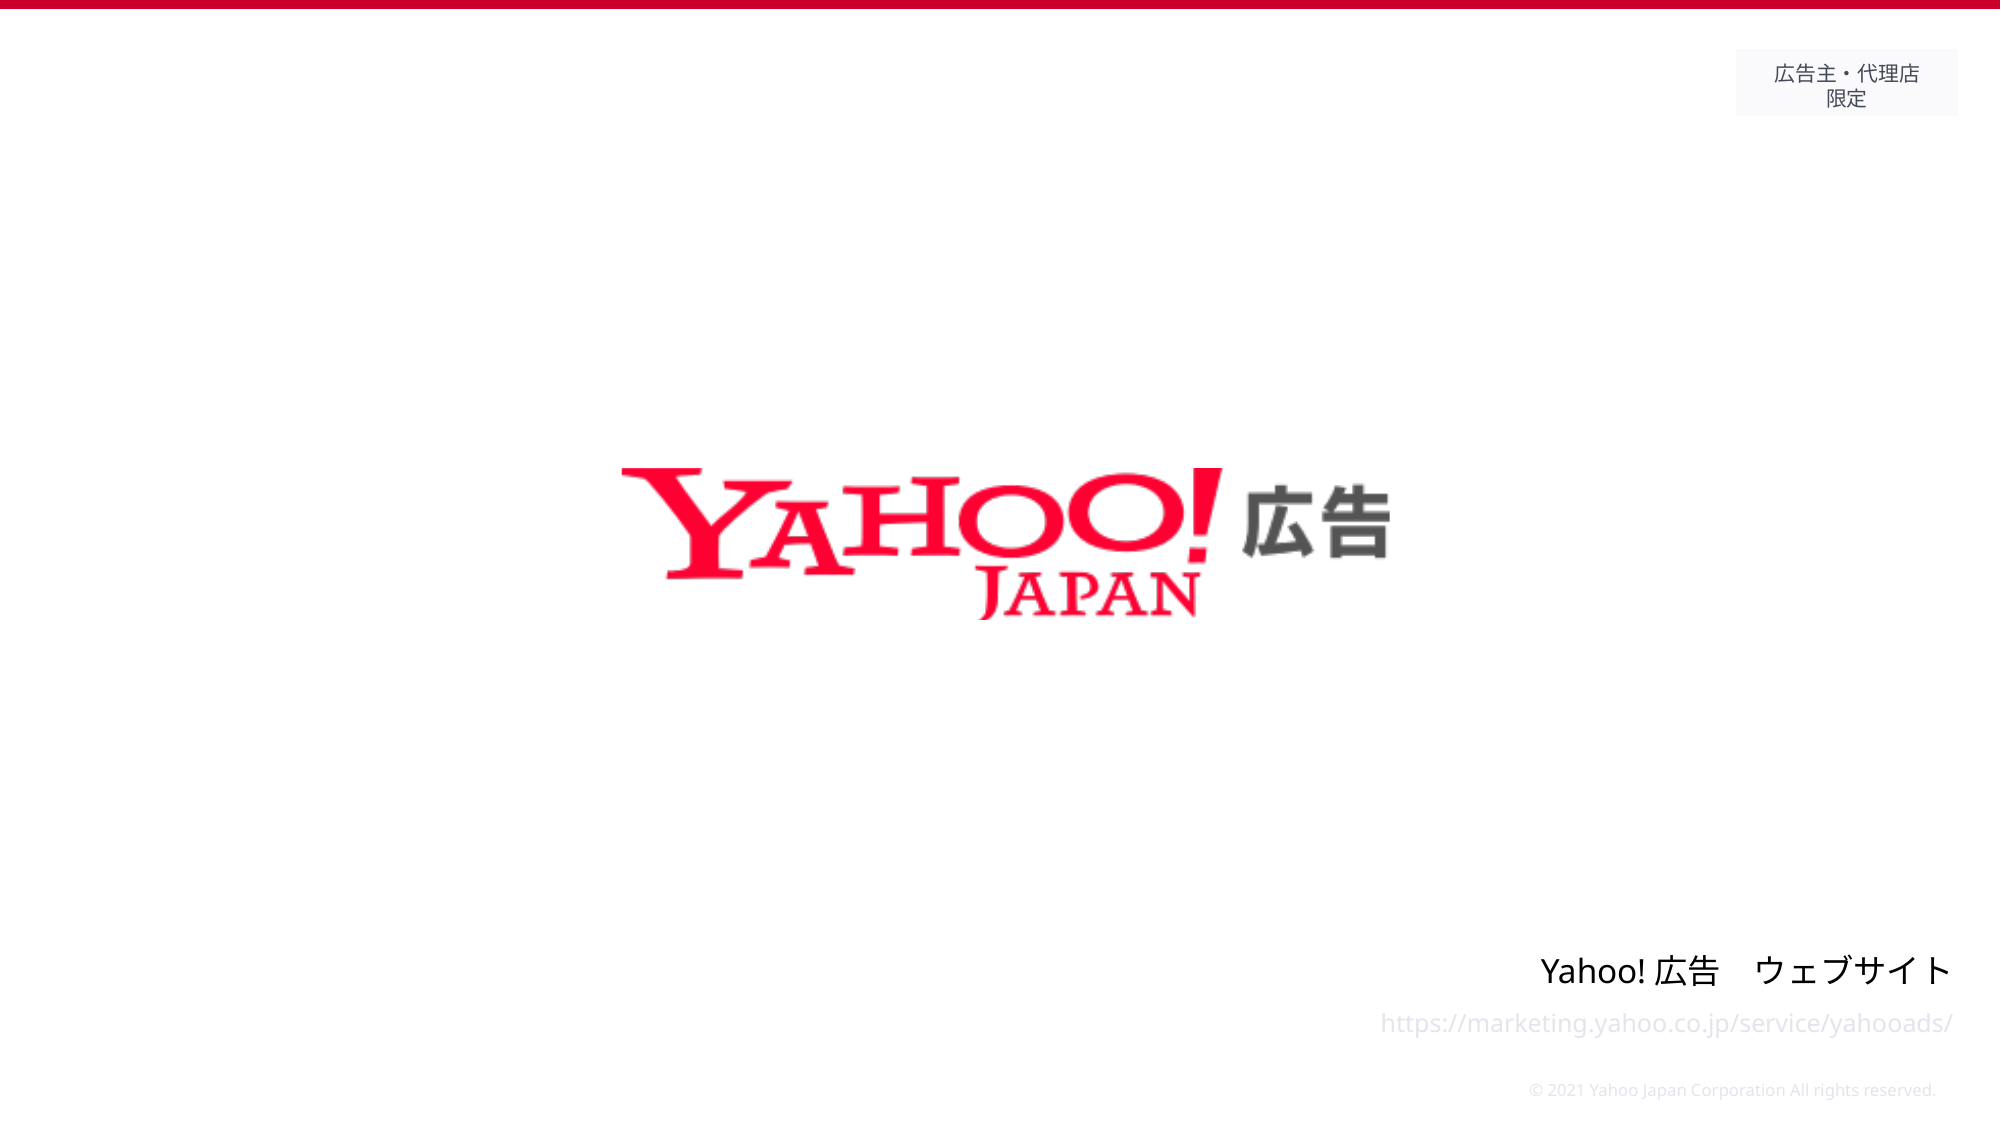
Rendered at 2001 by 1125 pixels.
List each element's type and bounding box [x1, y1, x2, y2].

text_box [0, 0, 2000, 9]
